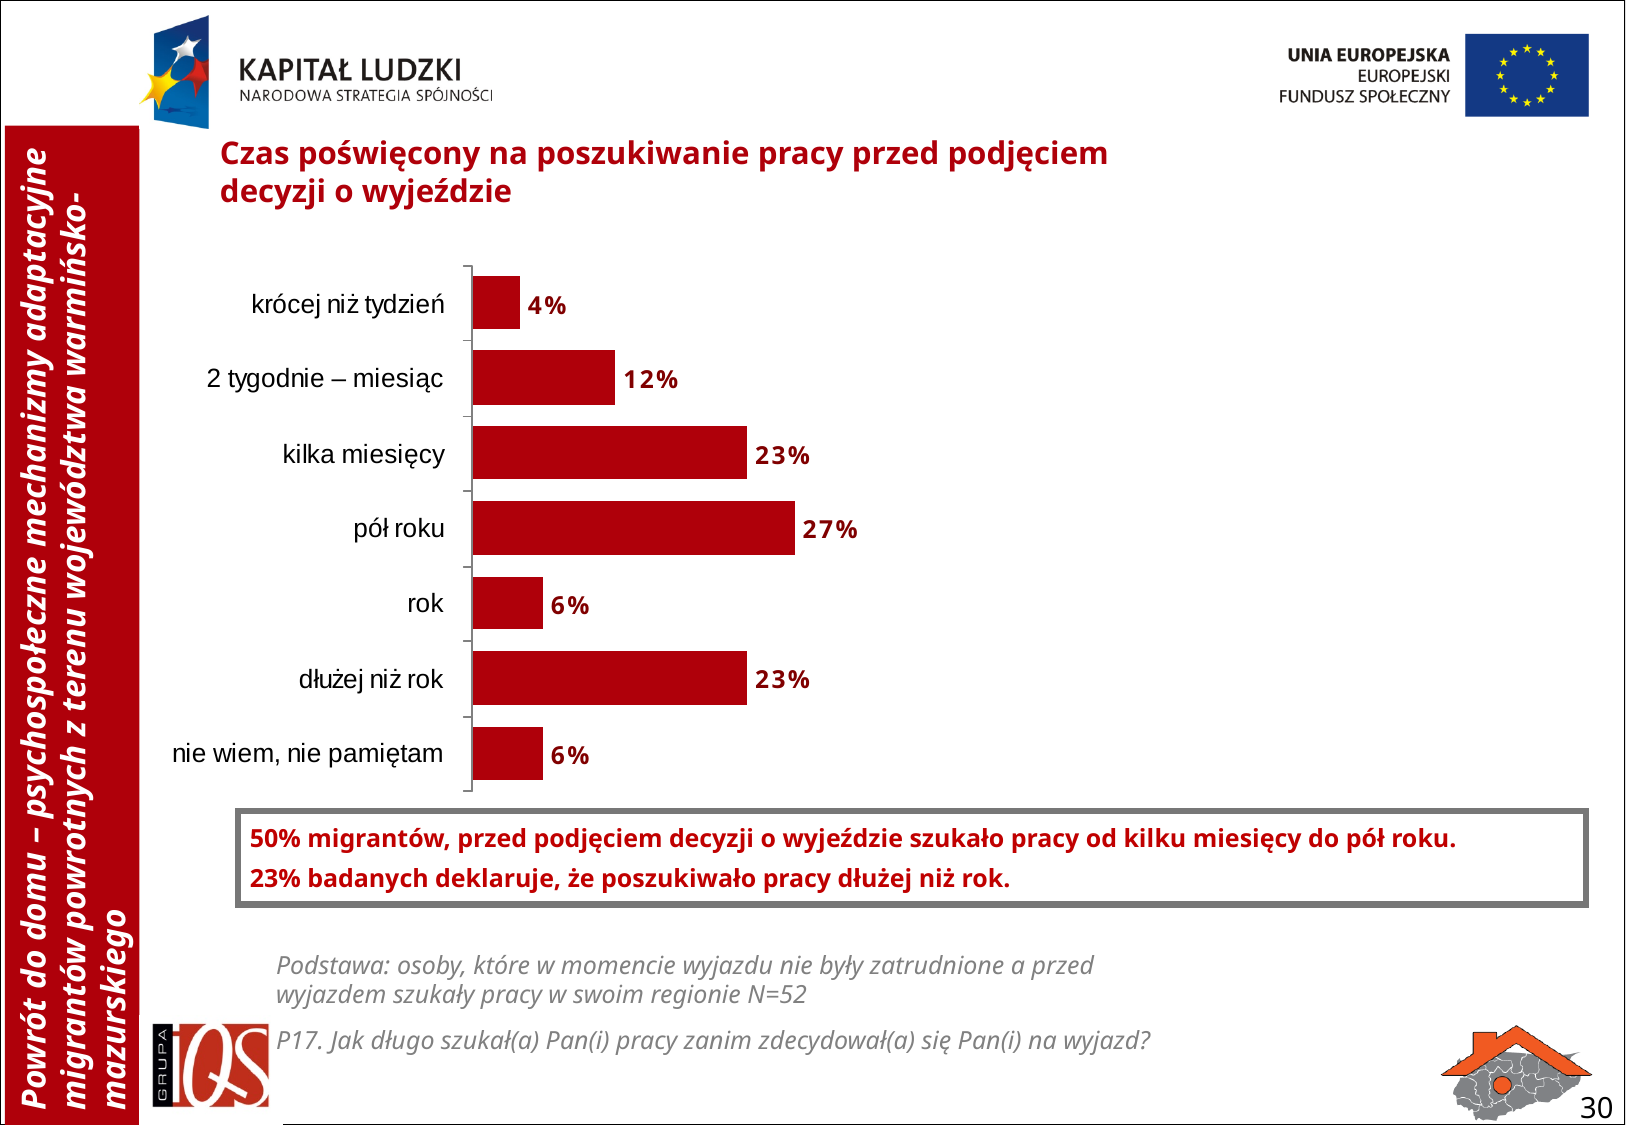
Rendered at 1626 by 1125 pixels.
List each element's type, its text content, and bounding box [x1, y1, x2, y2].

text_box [145, 255, 1215, 799]
text_box Podstawa: osoby, które w momencie wyjazdu nie były zatrudnione a przed wyjazdem szukały pracy w swoim regionie N=52 [270, 949, 1216, 1010]
picture [139, 15, 219, 129]
title Czas poświęcony na poszukiwanie pracy przed podjęciem decyzji o wyjeździe [219, 12, 1254, 217]
slide_number 30 [1249, 1082, 1625, 1125]
text_box P17. Jak długo szukał(a) Pan(i) pracy zanim zdecydował(a) się Pan(i) na wyjazd? [270, 1024, 1216, 1055]
text_box 50% migrantów, przed podjęciem decyzji o wyjeździe szukało pracy od kilku miesięcy do pół roku. 23% badanych deklaruje, że poszukiwało pracy dłużej niż rok. [238, 810, 1586, 905]
picture [1438, 1023, 1594, 1082]
picture [1250, 7, 1617, 143]
picture [139, 1015, 283, 1125]
